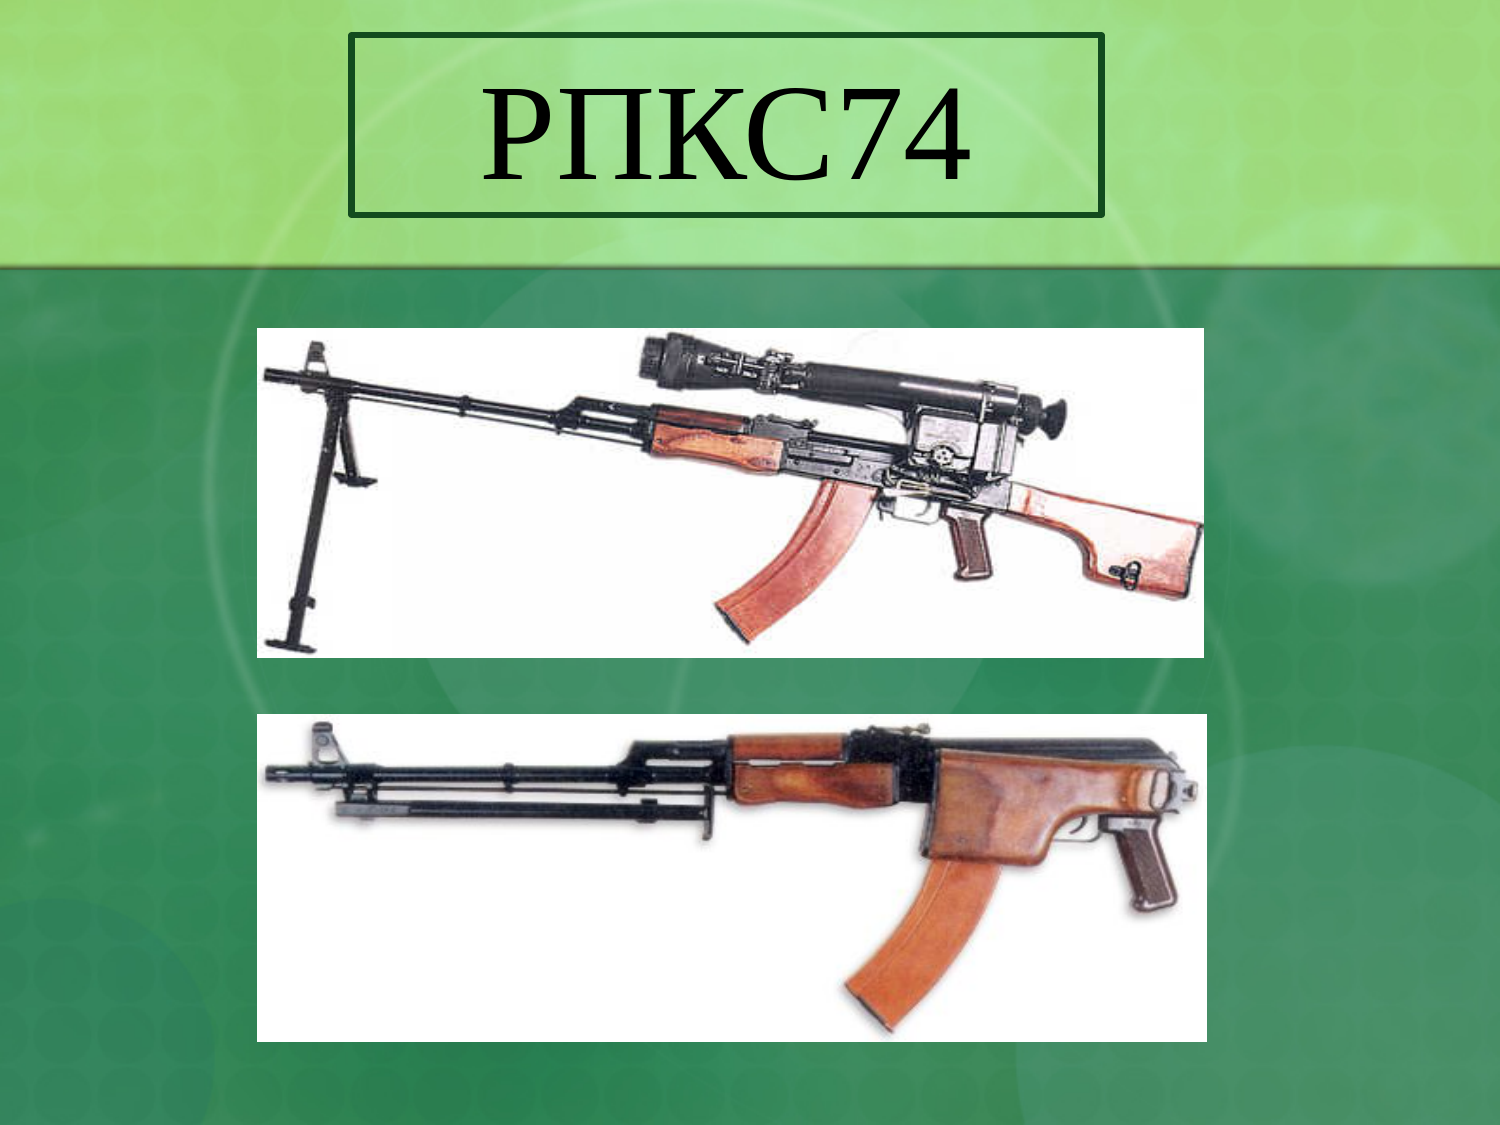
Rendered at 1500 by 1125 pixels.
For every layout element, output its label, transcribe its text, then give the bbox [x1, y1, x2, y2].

text_box РПКС74 [351, 35, 1102, 215]
picture [0, 0, 1500, 1125]
